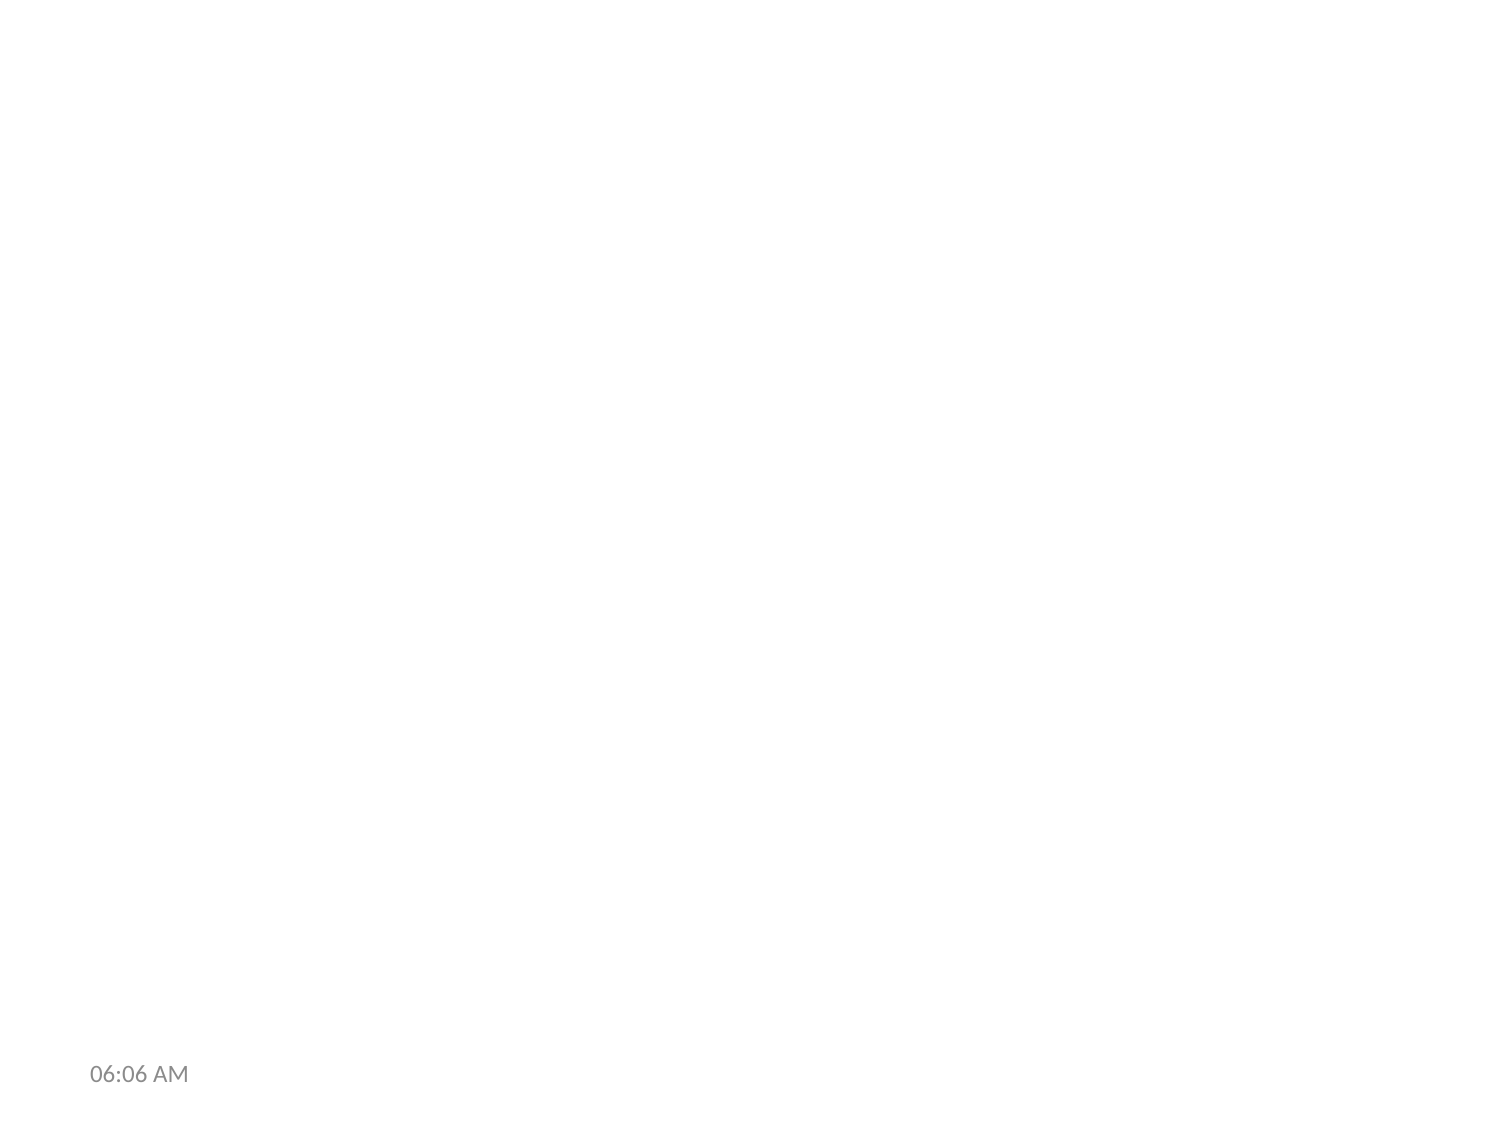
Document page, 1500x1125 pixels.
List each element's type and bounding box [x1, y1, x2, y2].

slide_number [75, 1042, 425, 1103]
